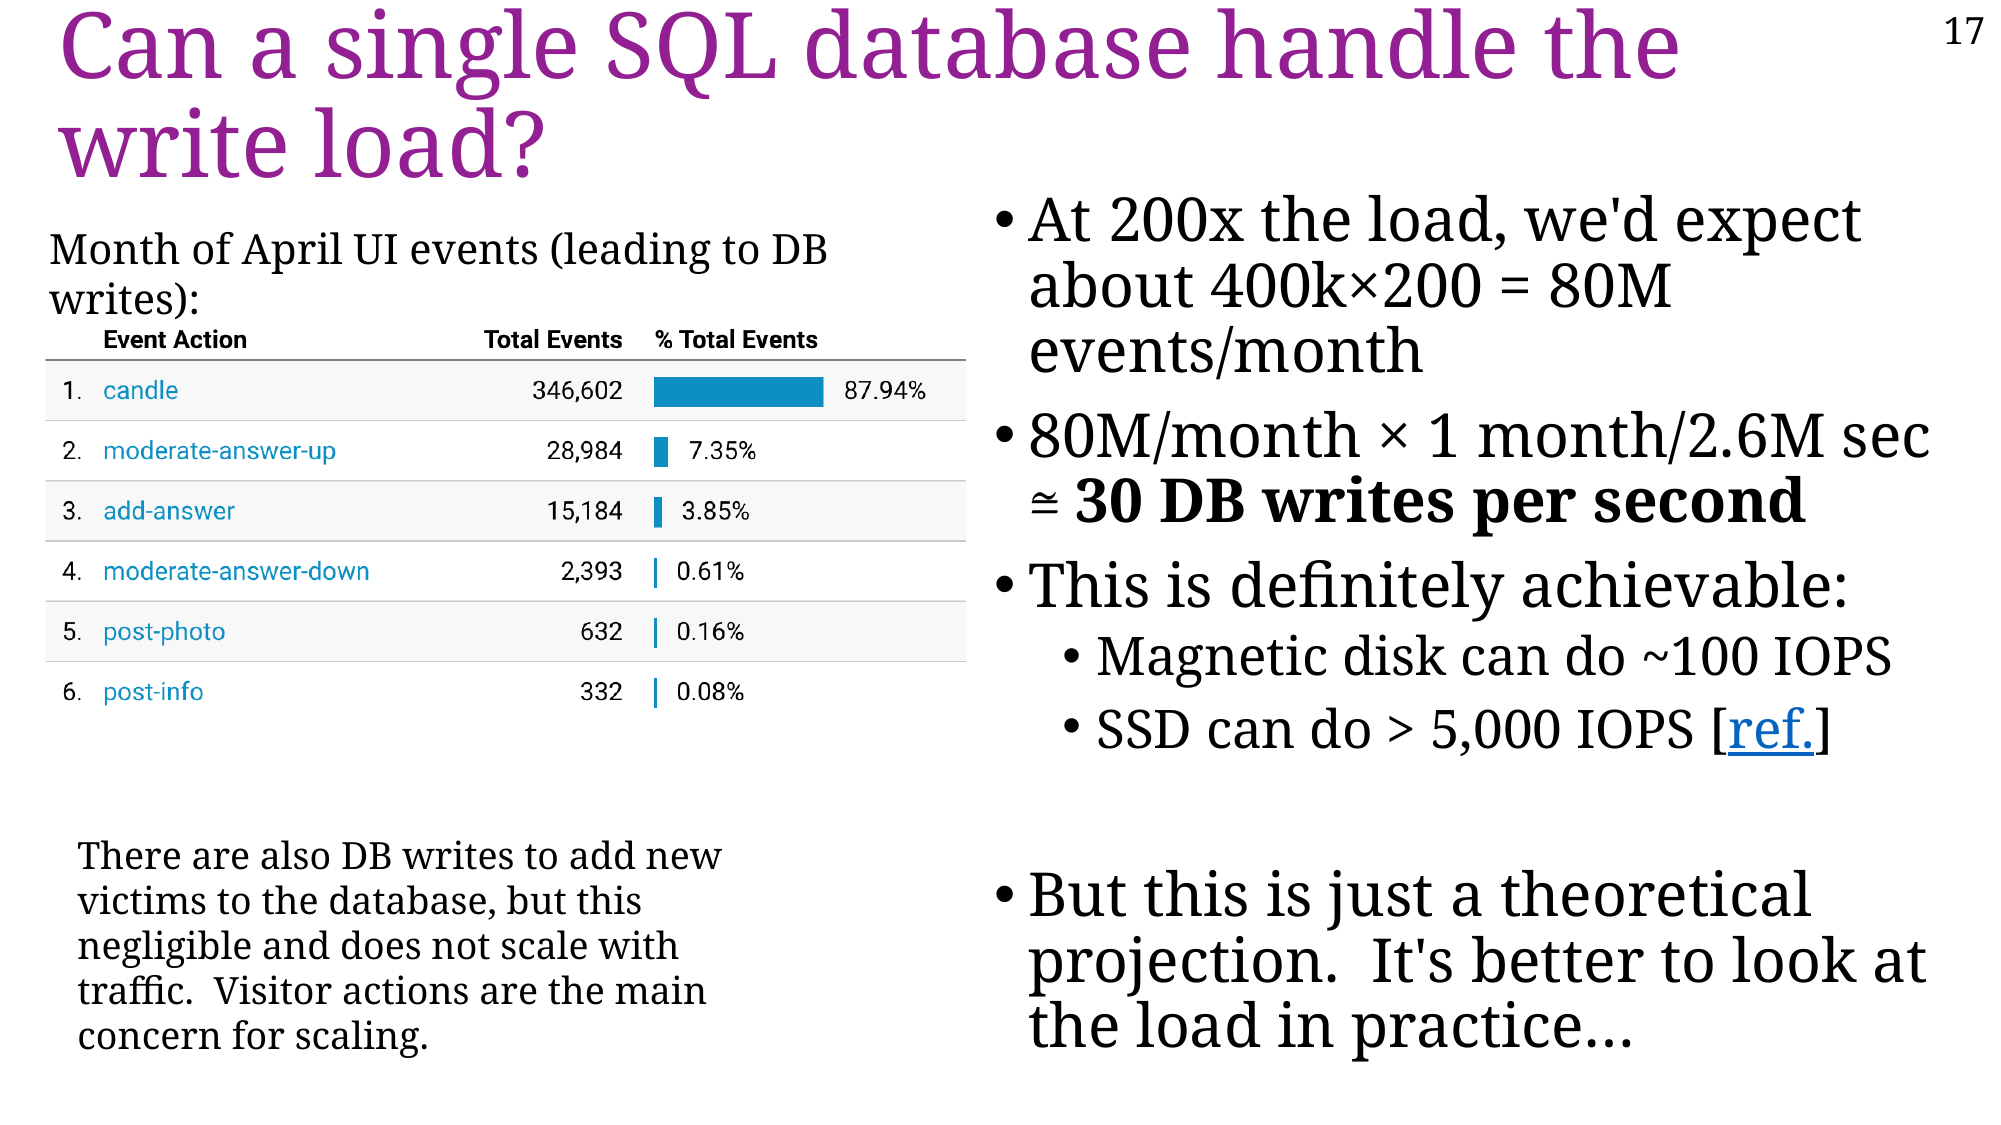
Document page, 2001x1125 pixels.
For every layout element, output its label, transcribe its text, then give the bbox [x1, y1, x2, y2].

picture [34, 313, 980, 720]
text_box There are also DB writes to add new victims to the database, but this negligible and does not scale with traffic. Visitor actions are the main concern for scaling. [62, 824, 819, 1065]
list At 200x the load, we'd expect about 400k×200 = 80M events/month 80M/month × 1 month/2.6M sec ≅ 30 DB writes per second This is definitely achievable: Magnetic disk can do ~100 IOPS SSD can do > 5,000 IOPS [ref.] But this is just a theoretical projection. It's better to look at the load in practice… [979, 181, 1953, 1100]
title Can a single SQL database handle the write load? [43, 25, 1953, 171]
text_box Month of April UI events (leading to DB writes): [34, 215, 921, 314]
